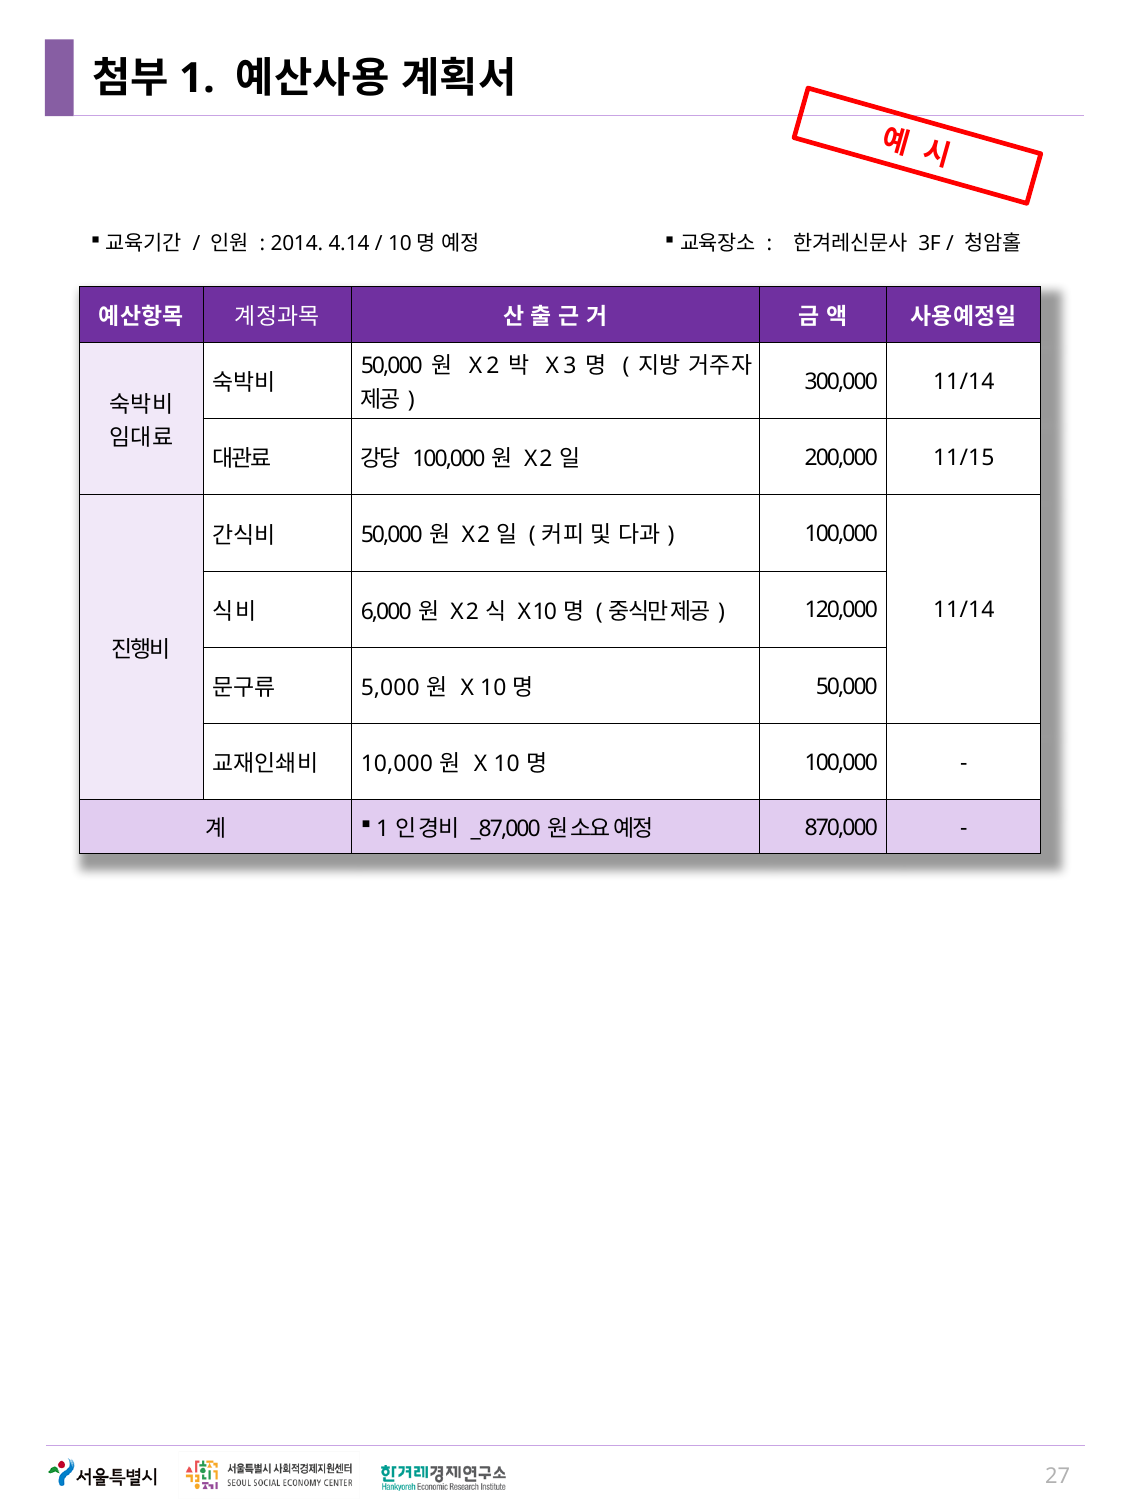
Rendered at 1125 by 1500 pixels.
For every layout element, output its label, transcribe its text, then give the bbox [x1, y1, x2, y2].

table_cell 200,000 [760, 419, 886, 494]
table_cell - [887, 800, 1040, 853]
table_cell 11/14 [887, 343, 1040, 418]
table_cell 50,000원 X 2박 X 3명 (지방 거주자 제공) [352, 343, 759, 418]
picture [178, 1451, 360, 1499]
table_cell 50,000원 X 2일 (커피 및 다과) [352, 495, 759, 571]
table_cell 870,000 [760, 800, 886, 853]
table_header 금 액 [760, 287, 886, 342]
table_cell 강당 100,000원 X 2일 [352, 419, 759, 494]
table_cell 300,000 [760, 343, 886, 418]
table_cell 식 비 [204, 572, 351, 647]
text_box 교육기간 / 인원 : 2014. 4.14 / 10명 예정 [76, 207, 494, 262]
table_cell 6,000원 X 2식 X 10명 (중식만 제공) [352, 572, 759, 647]
table_cell 11/15 [887, 419, 1040, 494]
table_cell 간식비 [204, 495, 351, 571]
table_cell 100,000 [760, 724, 886, 799]
table_cell 문구류 [204, 648, 351, 723]
table_cell - [887, 724, 1040, 799]
table_cell 숙박비 [204, 343, 351, 418]
table_cell 숙박비 임대료 [80, 343, 203, 494]
table_header 사용예정일 [887, 287, 1040, 342]
table_header 예산항목 [80, 287, 203, 342]
text_box 예 시 [794, 88, 1041, 204]
picture [381, 1465, 506, 1491]
text_box 교육장소 : 한겨레신문사 3F / 청암홀 [650, 207, 1037, 262]
title 첨부1. 예산사용 계획서 [77, 49, 1034, 110]
table_header 산 출 근 거 [352, 287, 759, 342]
table_cell 1인 경비 _87,000원 소요 예정 [352, 800, 759, 853]
table_header 계정과목 [204, 287, 351, 342]
picture [48, 1457, 157, 1486]
table_cell 100,000 [760, 495, 886, 571]
slide_number 27 [832, 1436, 1086, 1500]
table_cell 10,000원 X 10명 [352, 724, 759, 799]
table_cell 대관료 [204, 419, 351, 494]
table_cell 5,000원 X 10명 [352, 648, 759, 723]
table_cell 진행비 [80, 495, 203, 799]
table_cell 120,000 [760, 572, 886, 647]
table_cell 11/14 [887, 495, 1040, 723]
table_cell 50,000 [760, 648, 886, 723]
table_cell 교재인쇄비 [204, 724, 351, 799]
table_cell 계 [80, 800, 351, 853]
